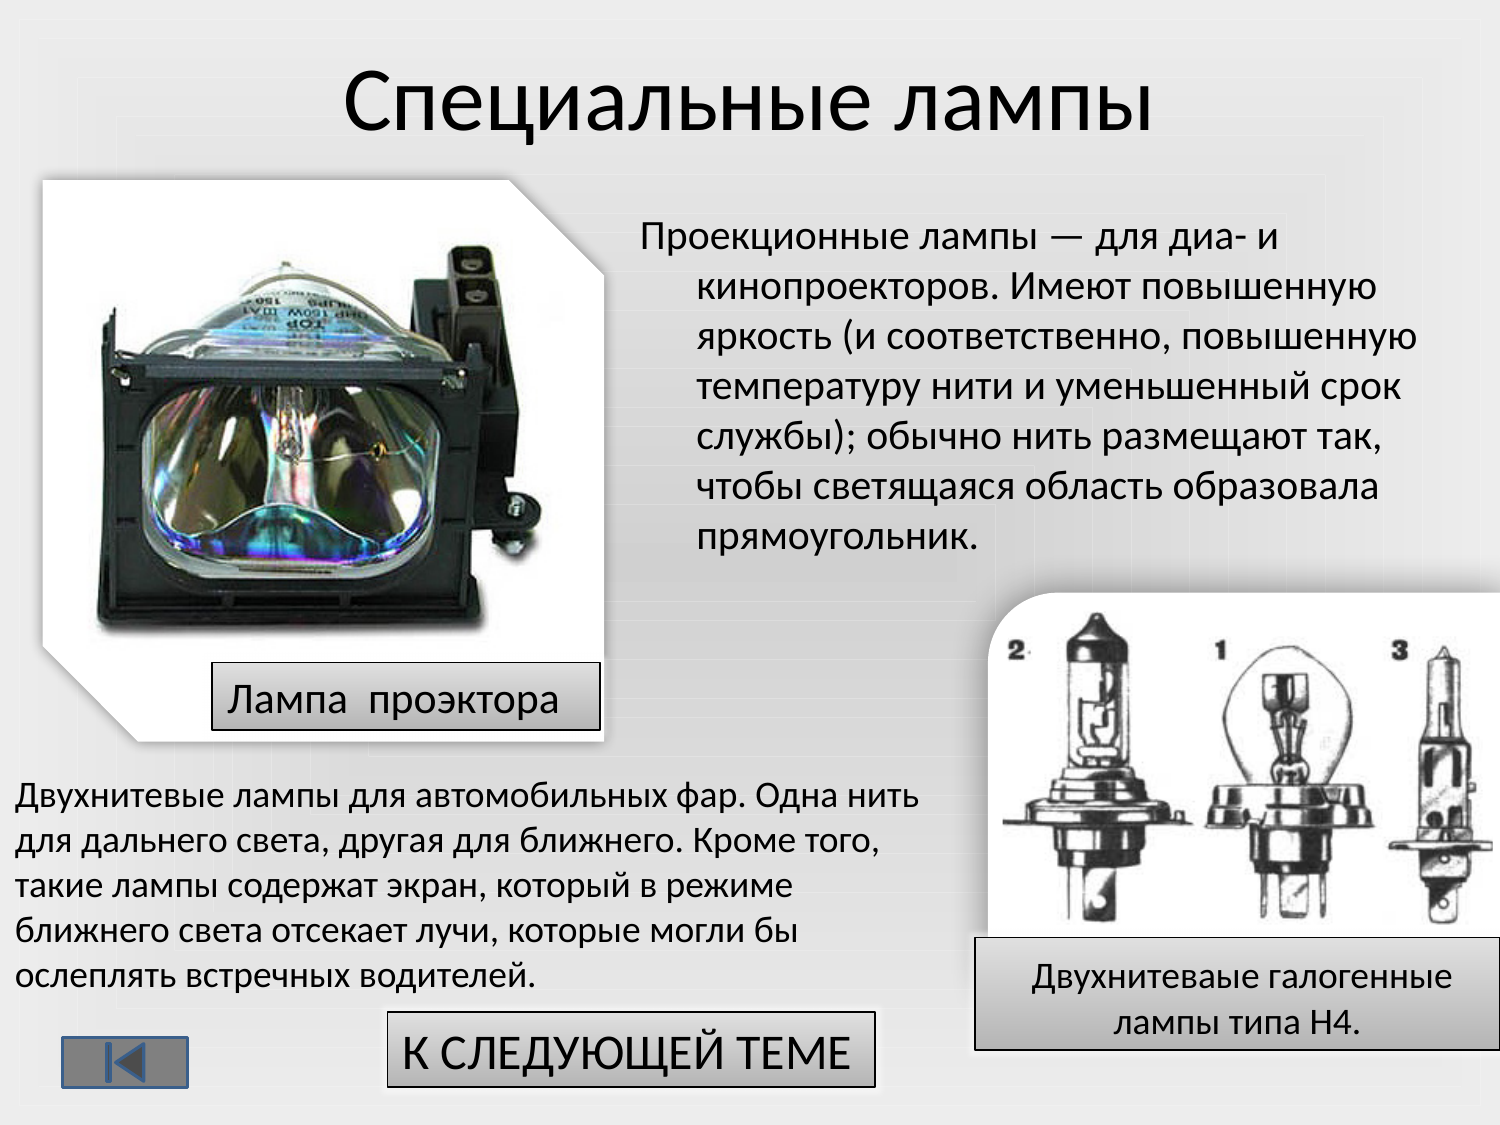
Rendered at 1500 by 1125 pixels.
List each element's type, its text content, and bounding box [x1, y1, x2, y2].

text_box Двухнитевые лампы для автомобильных фар. Одна нить для дальнего света, другая для ближнего. Кроме того, такие лампы содержат экран, который в режиме ближнего света отсекает лучи, которые могли бы ослеплять встречных водителей. [0, 762, 950, 1003]
title Специальные лампы [75, 0, 1425, 188]
picture [994, 599, 1500, 976]
text_box К следующей теме [387, 1011, 876, 1088]
text_box [61, 1036, 189, 1089]
text_box Двухнитеваые галогенные лампы типа Н4. [974, 937, 1500, 1051]
list Проекционные лампы — для диа- и кинопроекторов. Имеют повышенную яркость (и соответственно, повышенную температуру нити и уменьшенный срок службы); обычно нить размещают так, чтобы светящаяся область образовала прямоугольник. [624, 200, 1500, 588]
picture [49, 186, 598, 735]
